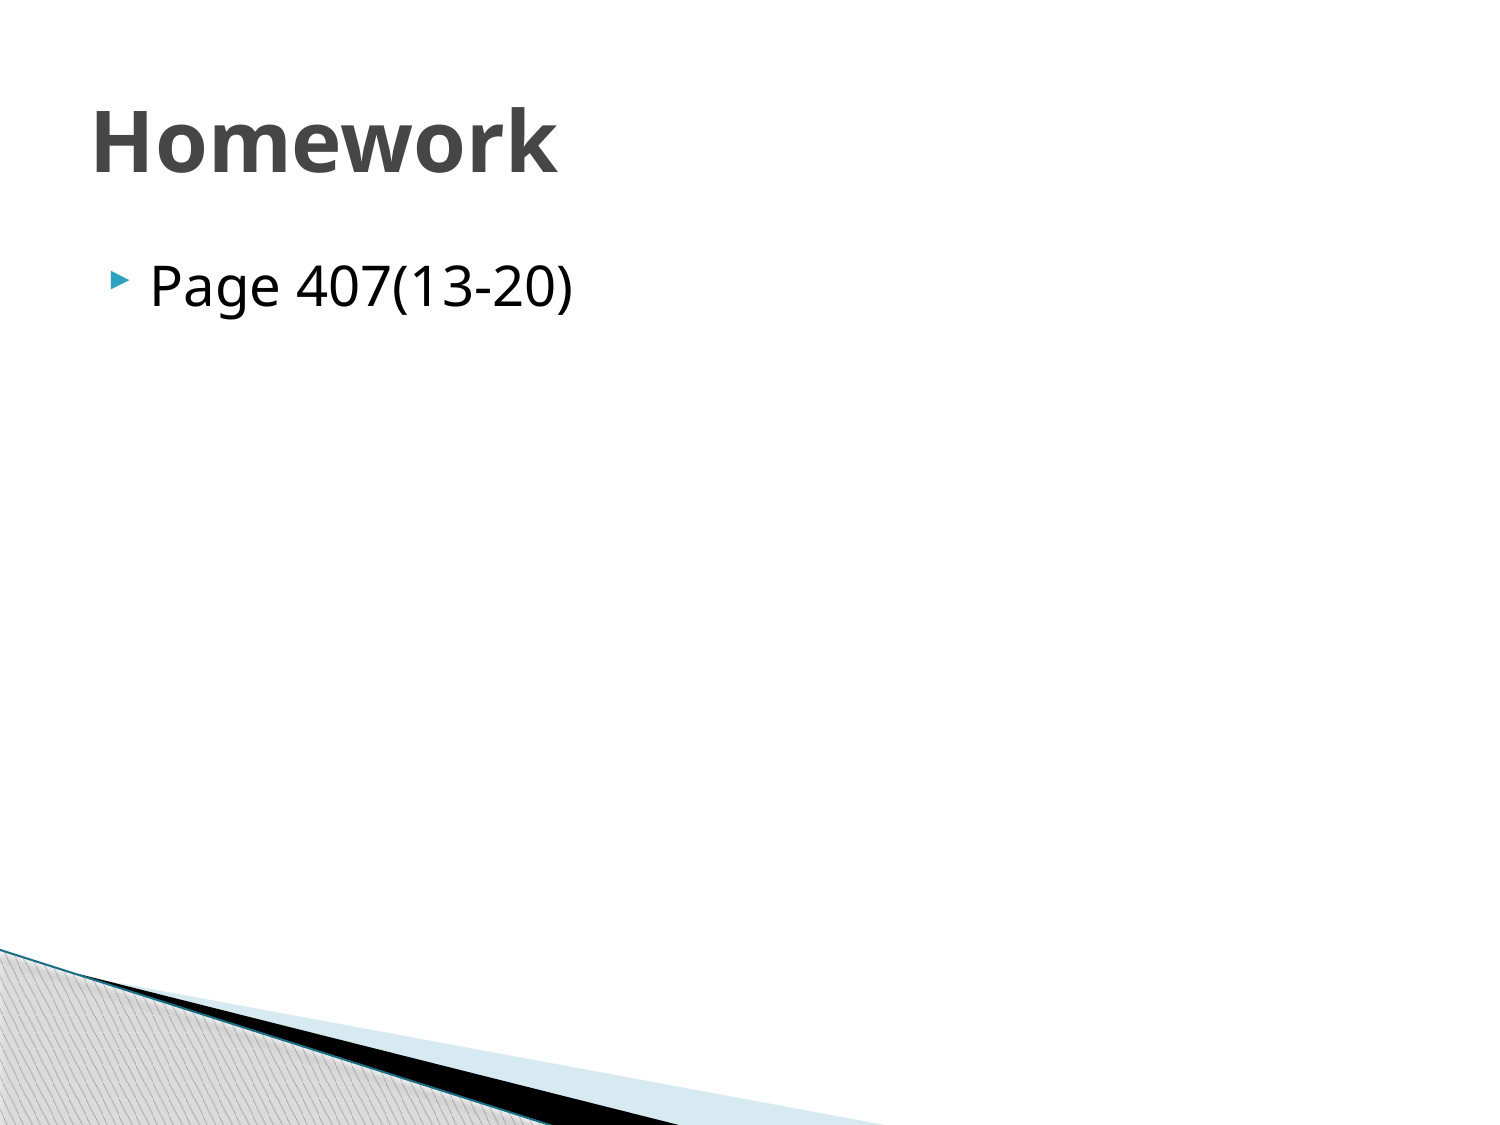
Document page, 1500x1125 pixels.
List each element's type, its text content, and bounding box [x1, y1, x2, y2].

list Page 407(13-20) [75, 243, 1425, 986]
title Homework [75, 45, 1425, 233]
